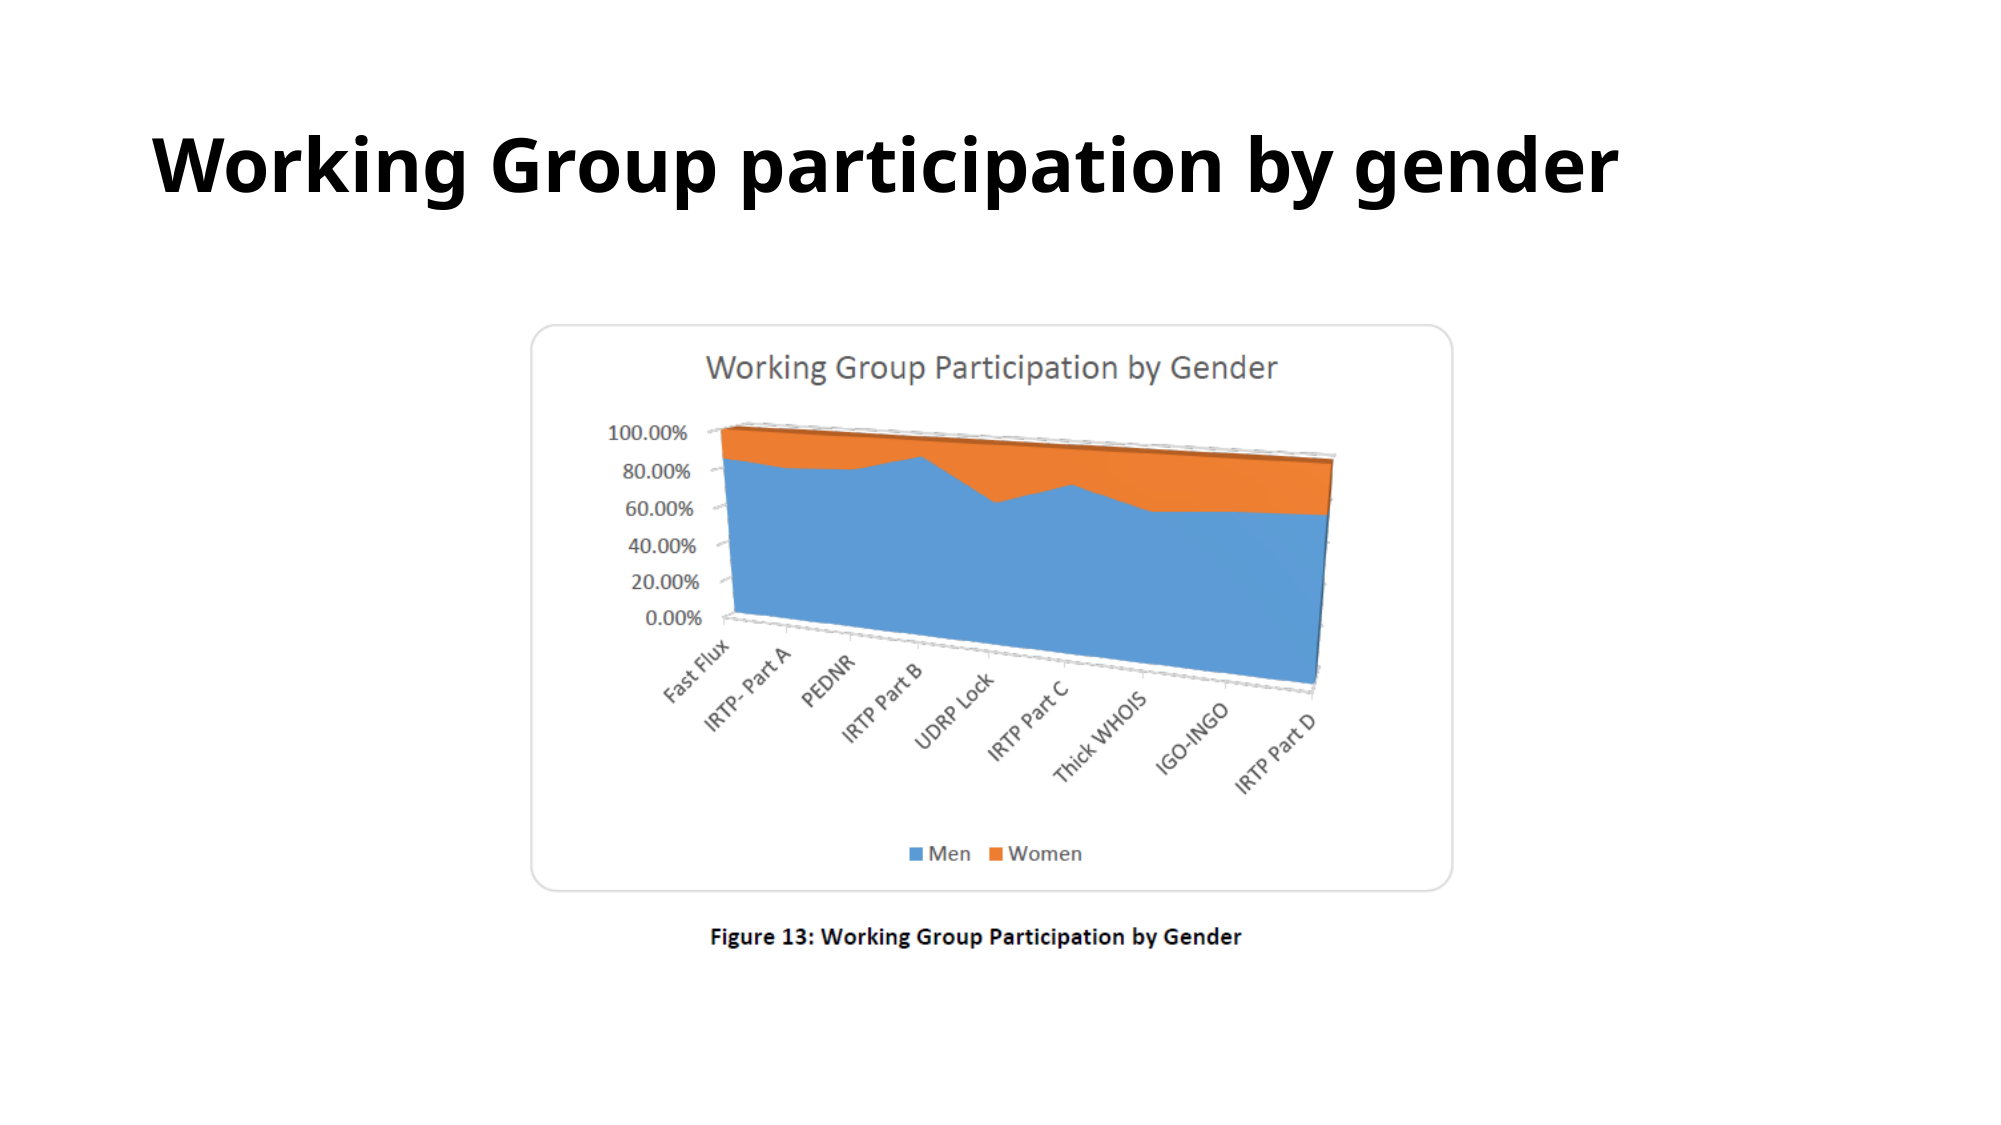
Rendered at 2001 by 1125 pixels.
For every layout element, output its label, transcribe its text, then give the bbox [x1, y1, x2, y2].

title Working Group participation by gender [137, 59, 1863, 278]
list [460, 299, 1539, 1014]
